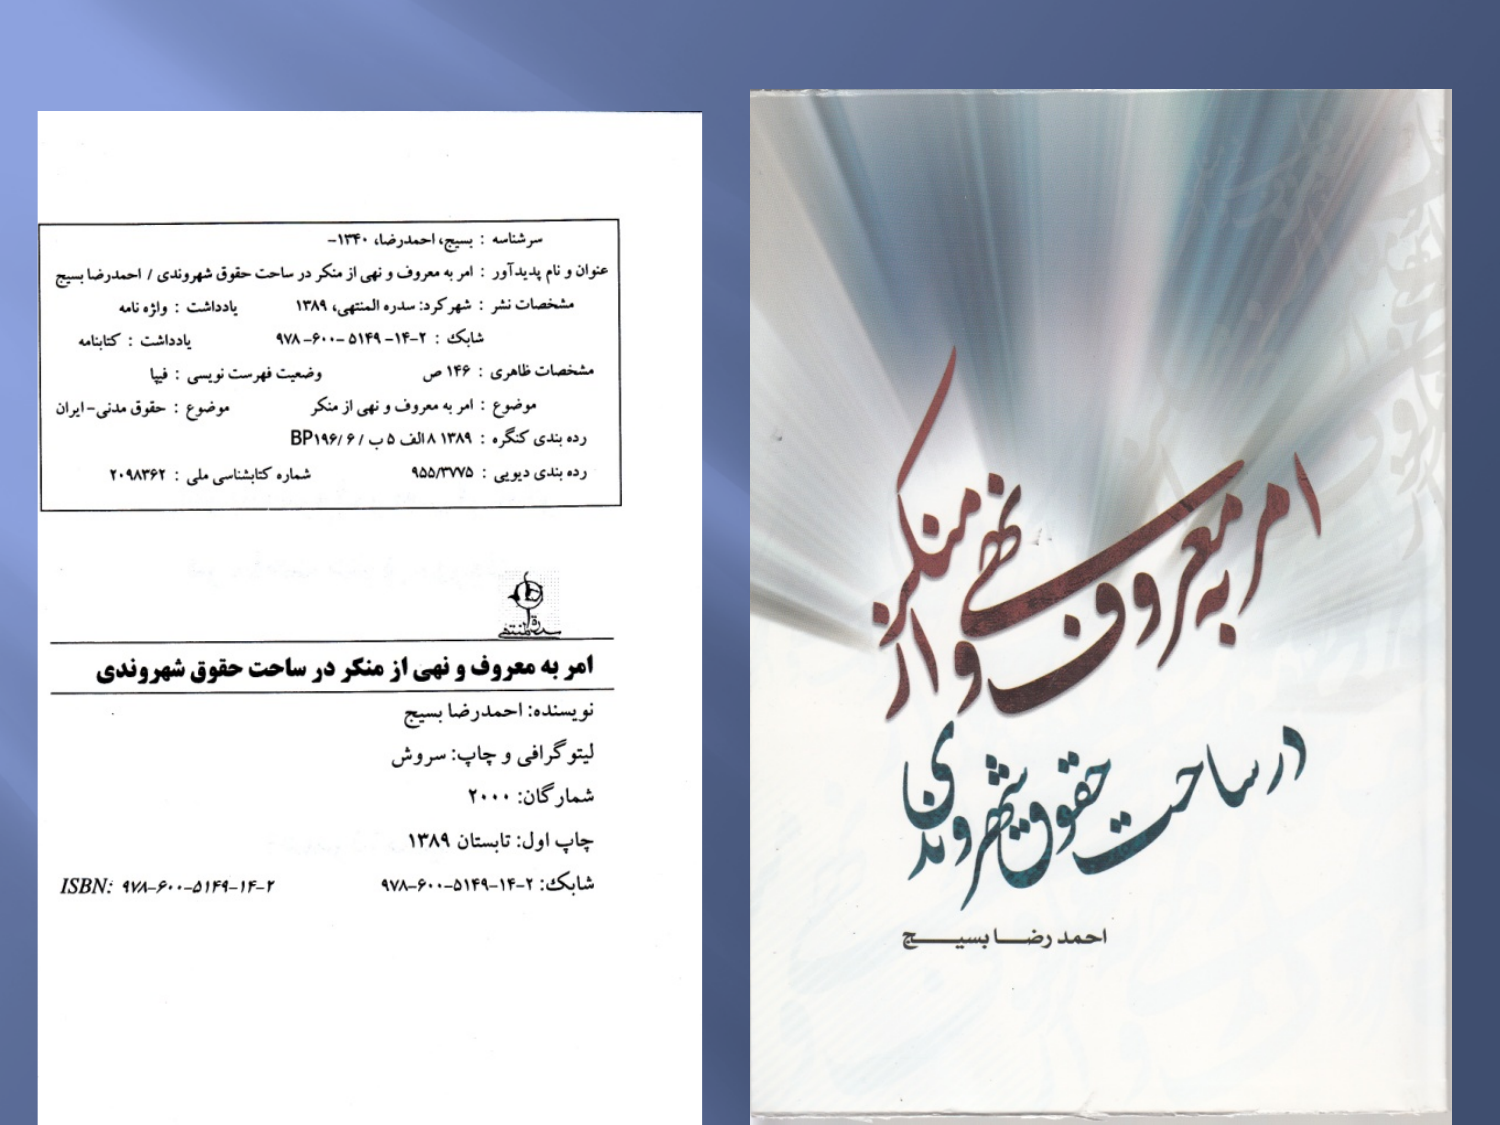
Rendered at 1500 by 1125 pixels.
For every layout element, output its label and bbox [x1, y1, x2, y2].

picture [37, 110, 703, 1125]
picture [749, 89, 1453, 1125]
